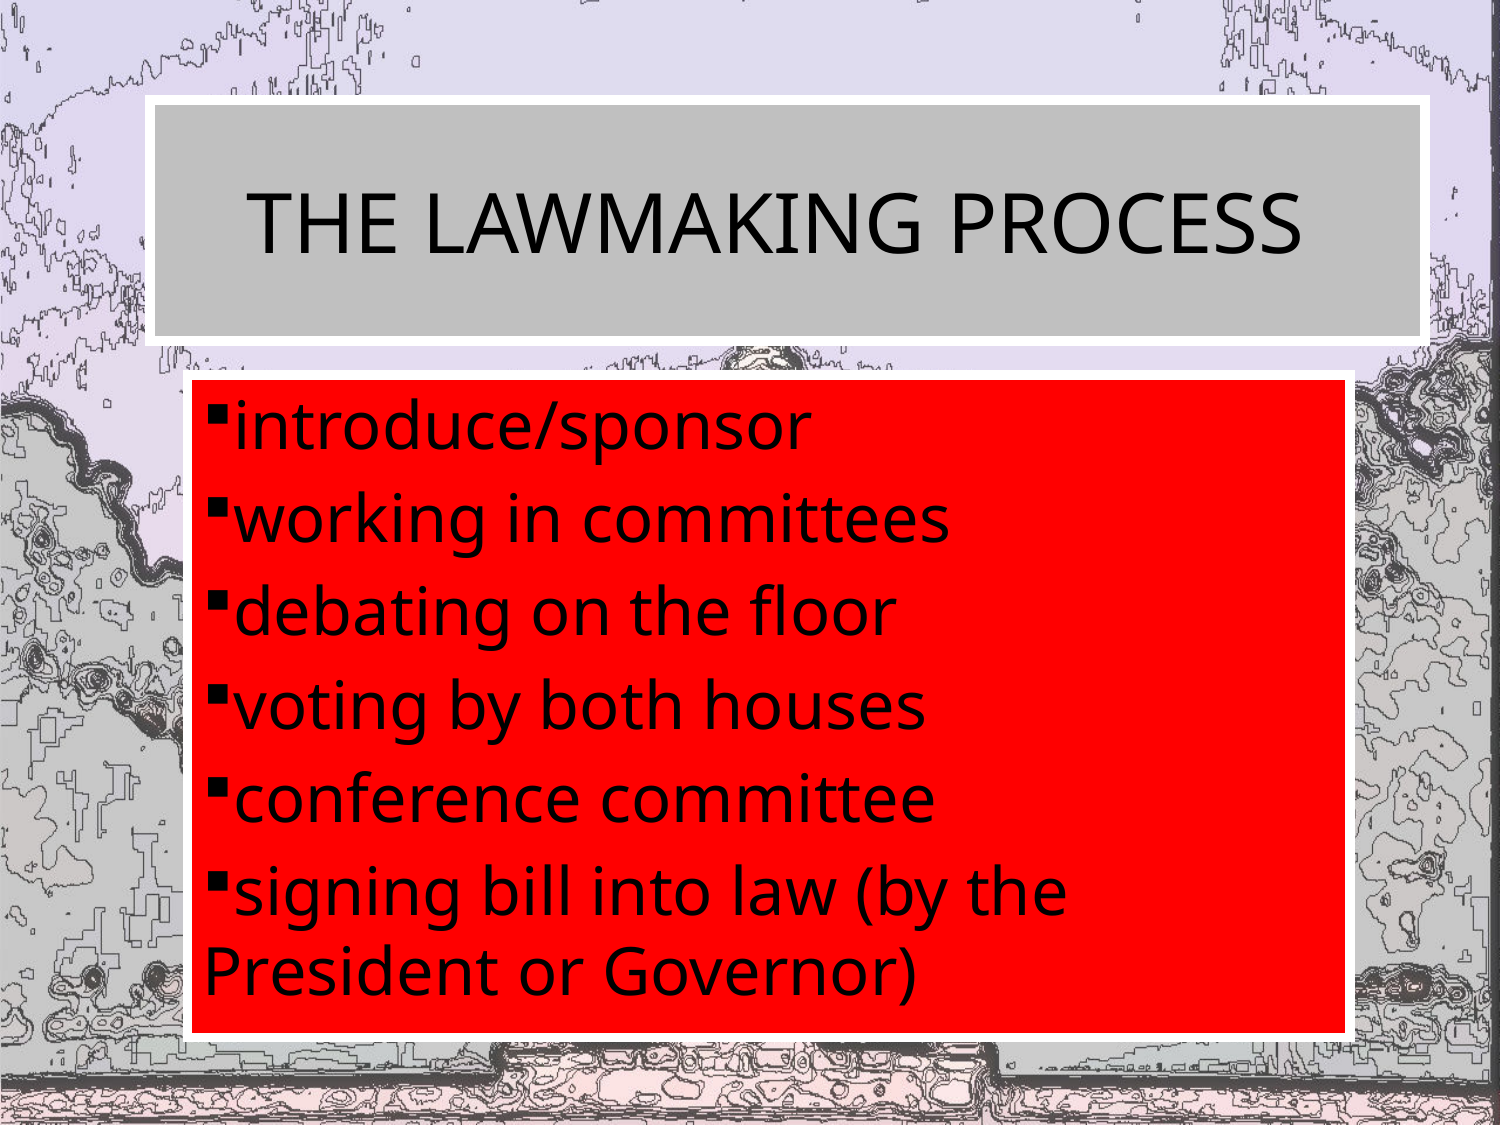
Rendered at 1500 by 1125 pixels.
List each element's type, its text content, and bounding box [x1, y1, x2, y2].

title THE LAWMAKING PROCESS [150, 99, 1425, 342]
subtitle introduce/sponsor working in committees debating on the floor voting by both houses conference committee signing bill into law (by the President or Governor) [187, 375, 1350, 1038]
picture [0, 0, 1500, 1125]
